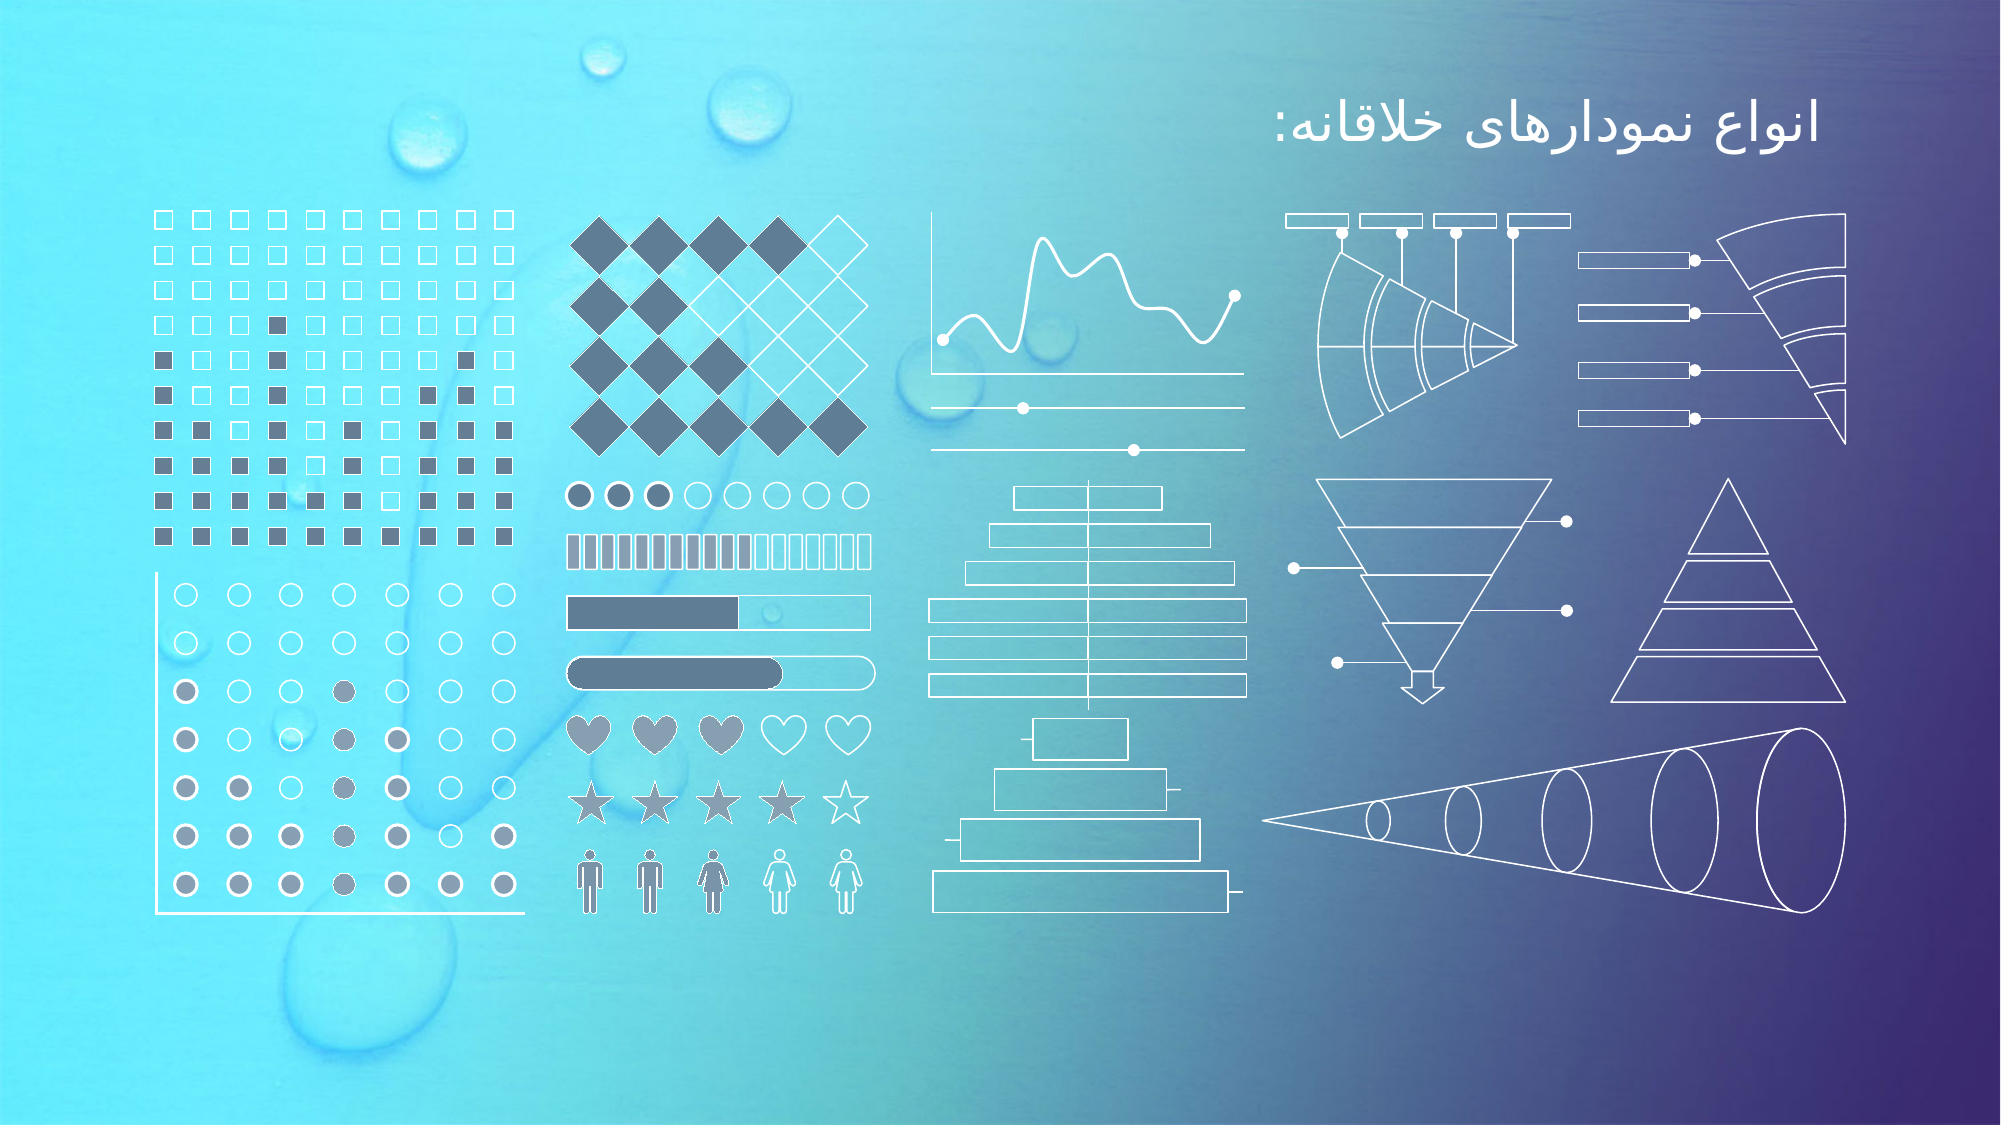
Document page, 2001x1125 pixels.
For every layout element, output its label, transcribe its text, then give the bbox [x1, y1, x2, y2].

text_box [576, 849, 863, 914]
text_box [154, 211, 513, 545]
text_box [932, 718, 1243, 913]
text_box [931, 211, 1245, 375]
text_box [568, 780, 869, 824]
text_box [1610, 478, 1846, 702]
picture [0, 0, 2001, 1125]
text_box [566, 656, 876, 690]
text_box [154, 571, 526, 914]
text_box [1578, 214, 1846, 445]
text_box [930, 408, 1245, 451]
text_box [566, 715, 871, 755]
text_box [569, 215, 868, 457]
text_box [566, 482, 869, 509]
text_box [929, 479, 1247, 710]
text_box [1262, 728, 1846, 913]
text_box انواع نمودارهای خلاقانه: [156, 65, 1843, 172]
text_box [567, 534, 871, 570]
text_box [1293, 479, 1567, 704]
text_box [566, 595, 871, 631]
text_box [1286, 214, 1571, 438]
